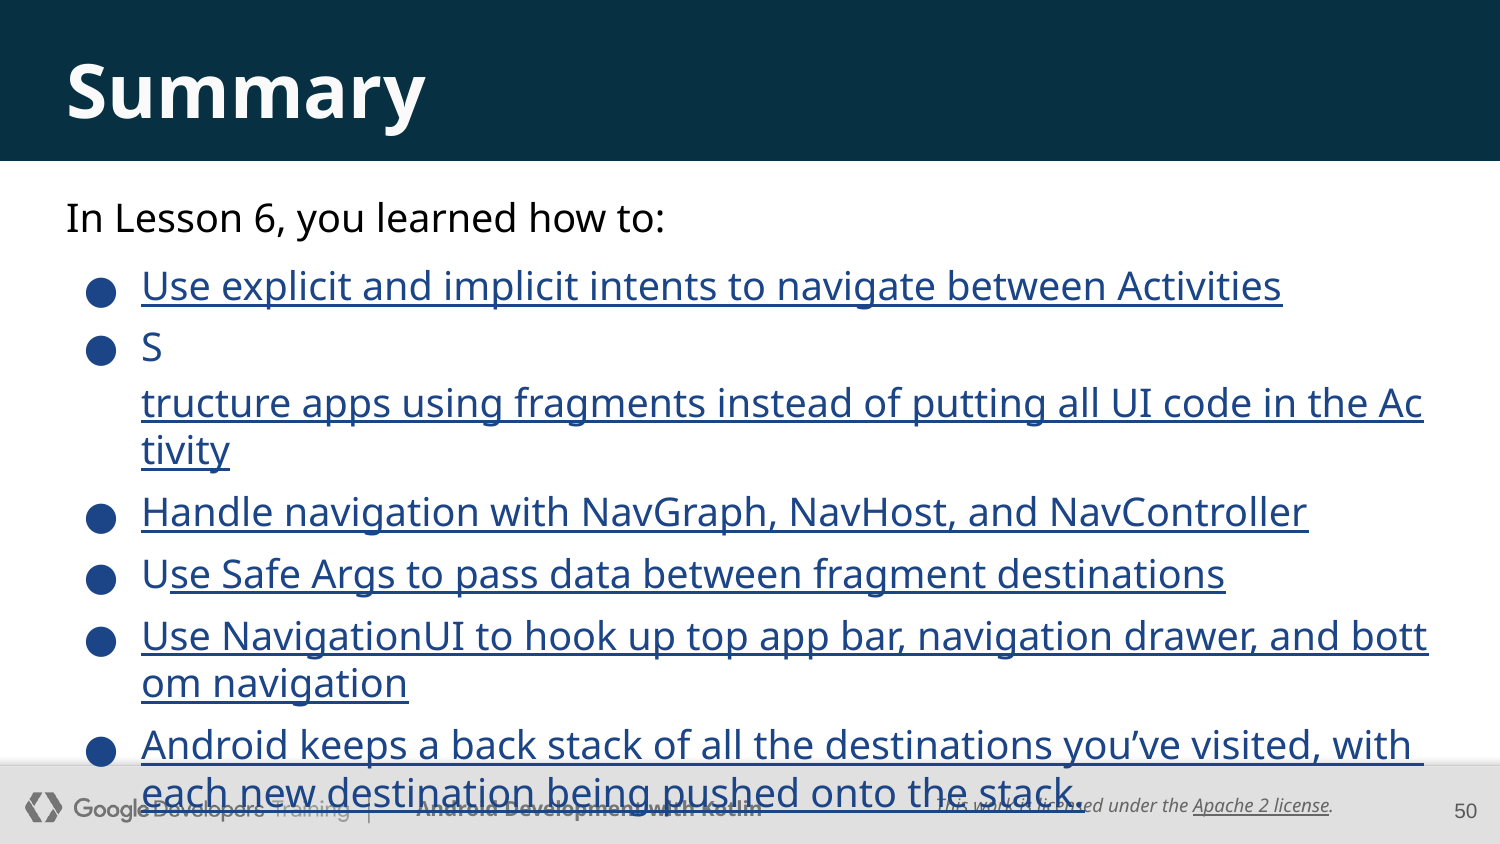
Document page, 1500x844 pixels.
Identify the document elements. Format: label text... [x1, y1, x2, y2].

title Summary [51, 28, 1449, 122]
slide_number ‹#› [1402, 777, 1493, 842]
list In Lesson 6, you learned how to: Use explicit and implicit intents to navigate between Activities Structure apps using fragments instead of putting all UI code in the Activity Handle navigation with NavGraph, NavHost, and NavController Use Safe Args to pass data between fragment destinations Use NavigationUI to hook up top app bar, navigation drawer, and bottom navigation Android keeps a back stack of all the destinations you’ve visited, with each new destination being pushed onto the stack. [51, 171, 1449, 694]
picture [0, 161, 1500, 844]
